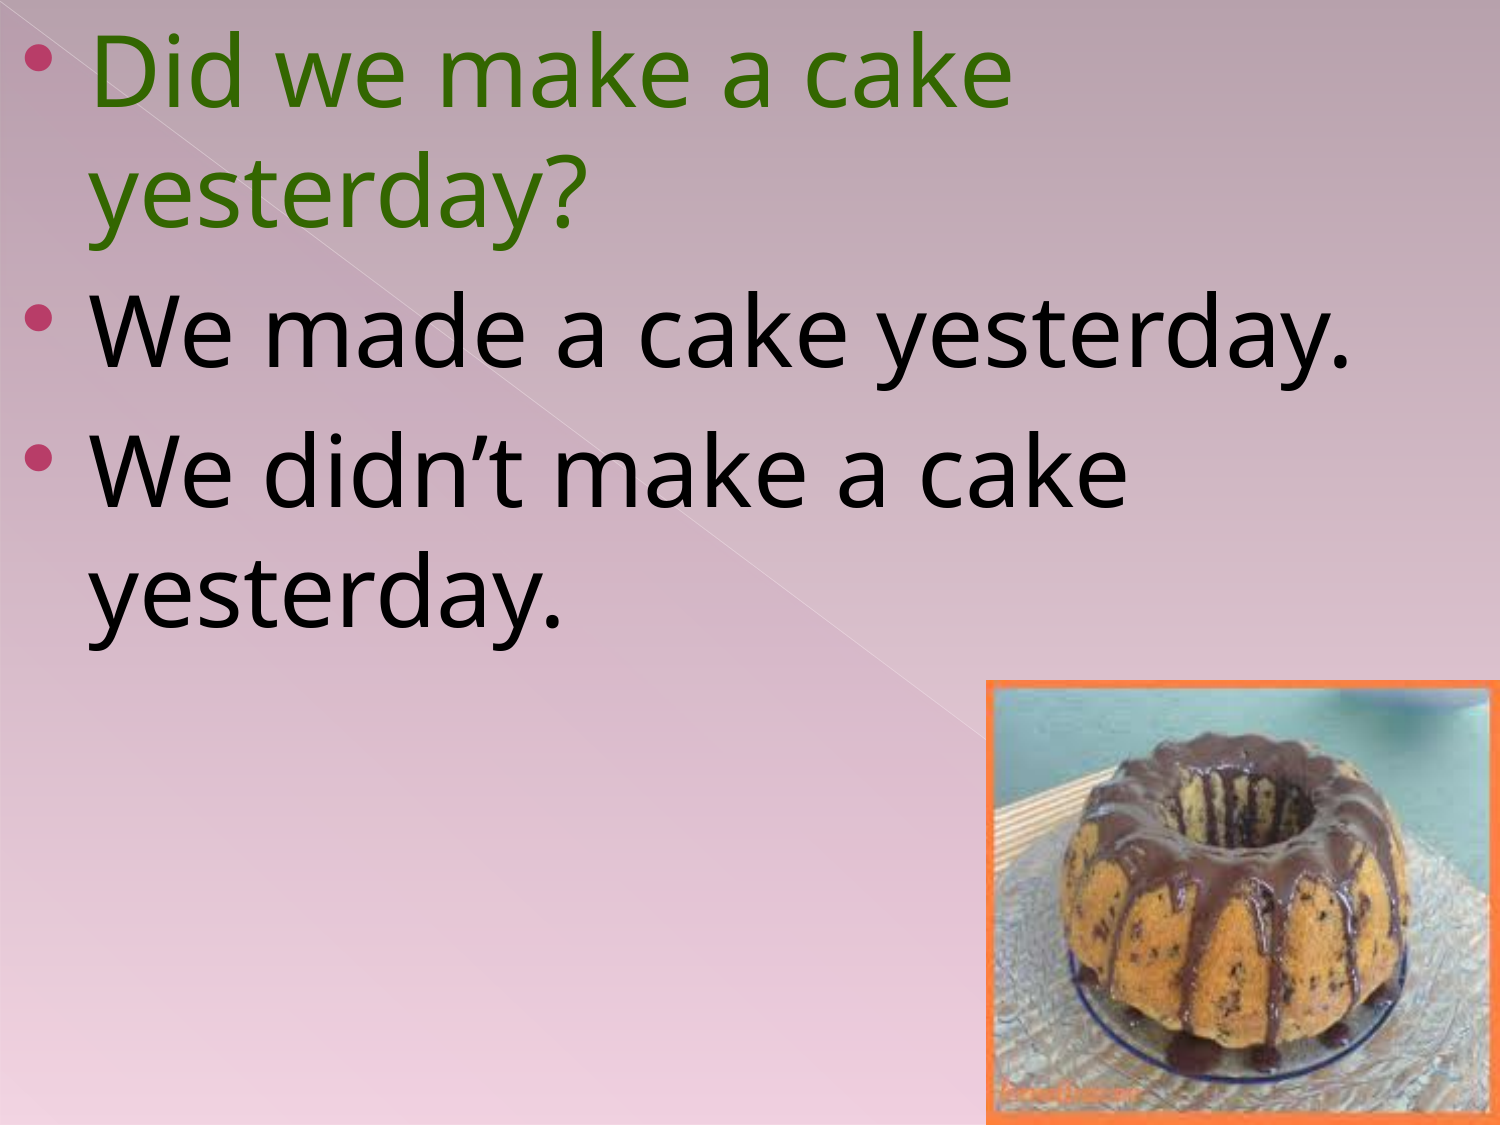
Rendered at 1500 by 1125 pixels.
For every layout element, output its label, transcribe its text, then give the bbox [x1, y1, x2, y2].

list Did we make a cake yesterday? We made a cake yesterday. We didn’t make a cake yesterday. [0, 0, 1500, 1125]
picture [985, 680, 1500, 1125]
